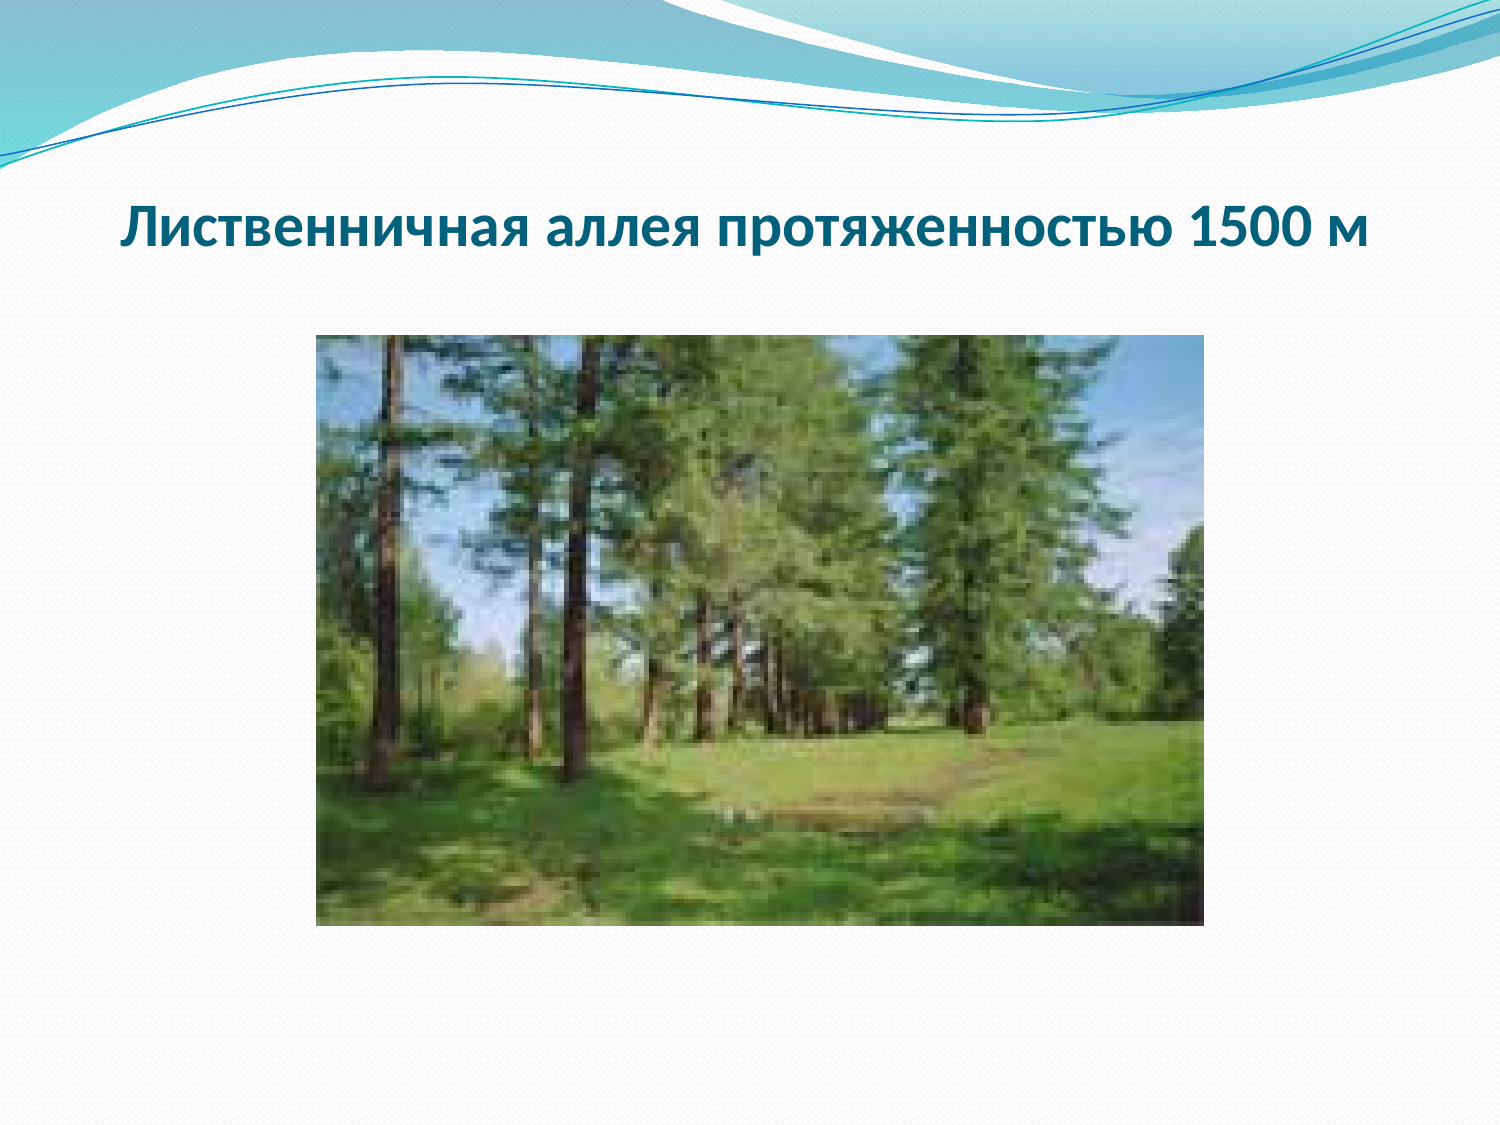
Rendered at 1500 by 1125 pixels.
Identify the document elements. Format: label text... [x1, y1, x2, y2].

picture [316, 335, 1204, 926]
title Лиственничная аллея протяженностью 1500 м [70, 140, 1421, 329]
